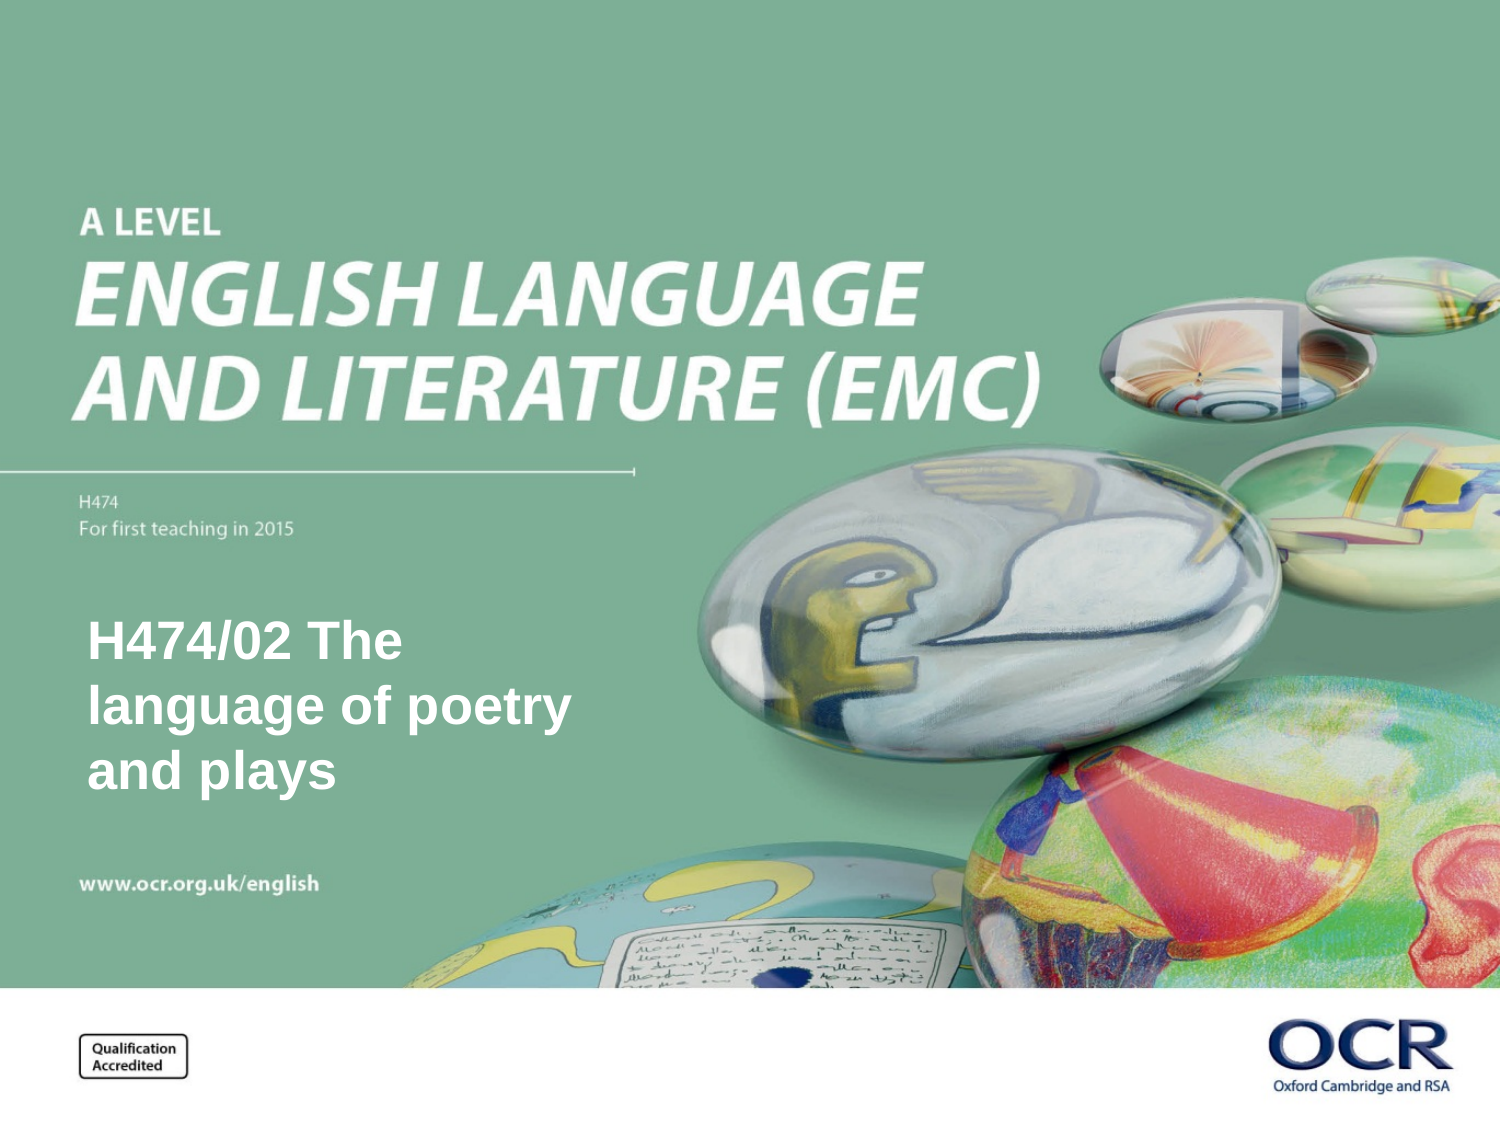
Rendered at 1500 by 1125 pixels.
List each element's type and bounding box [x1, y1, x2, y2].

list [0, 0, 1500, 1125]
